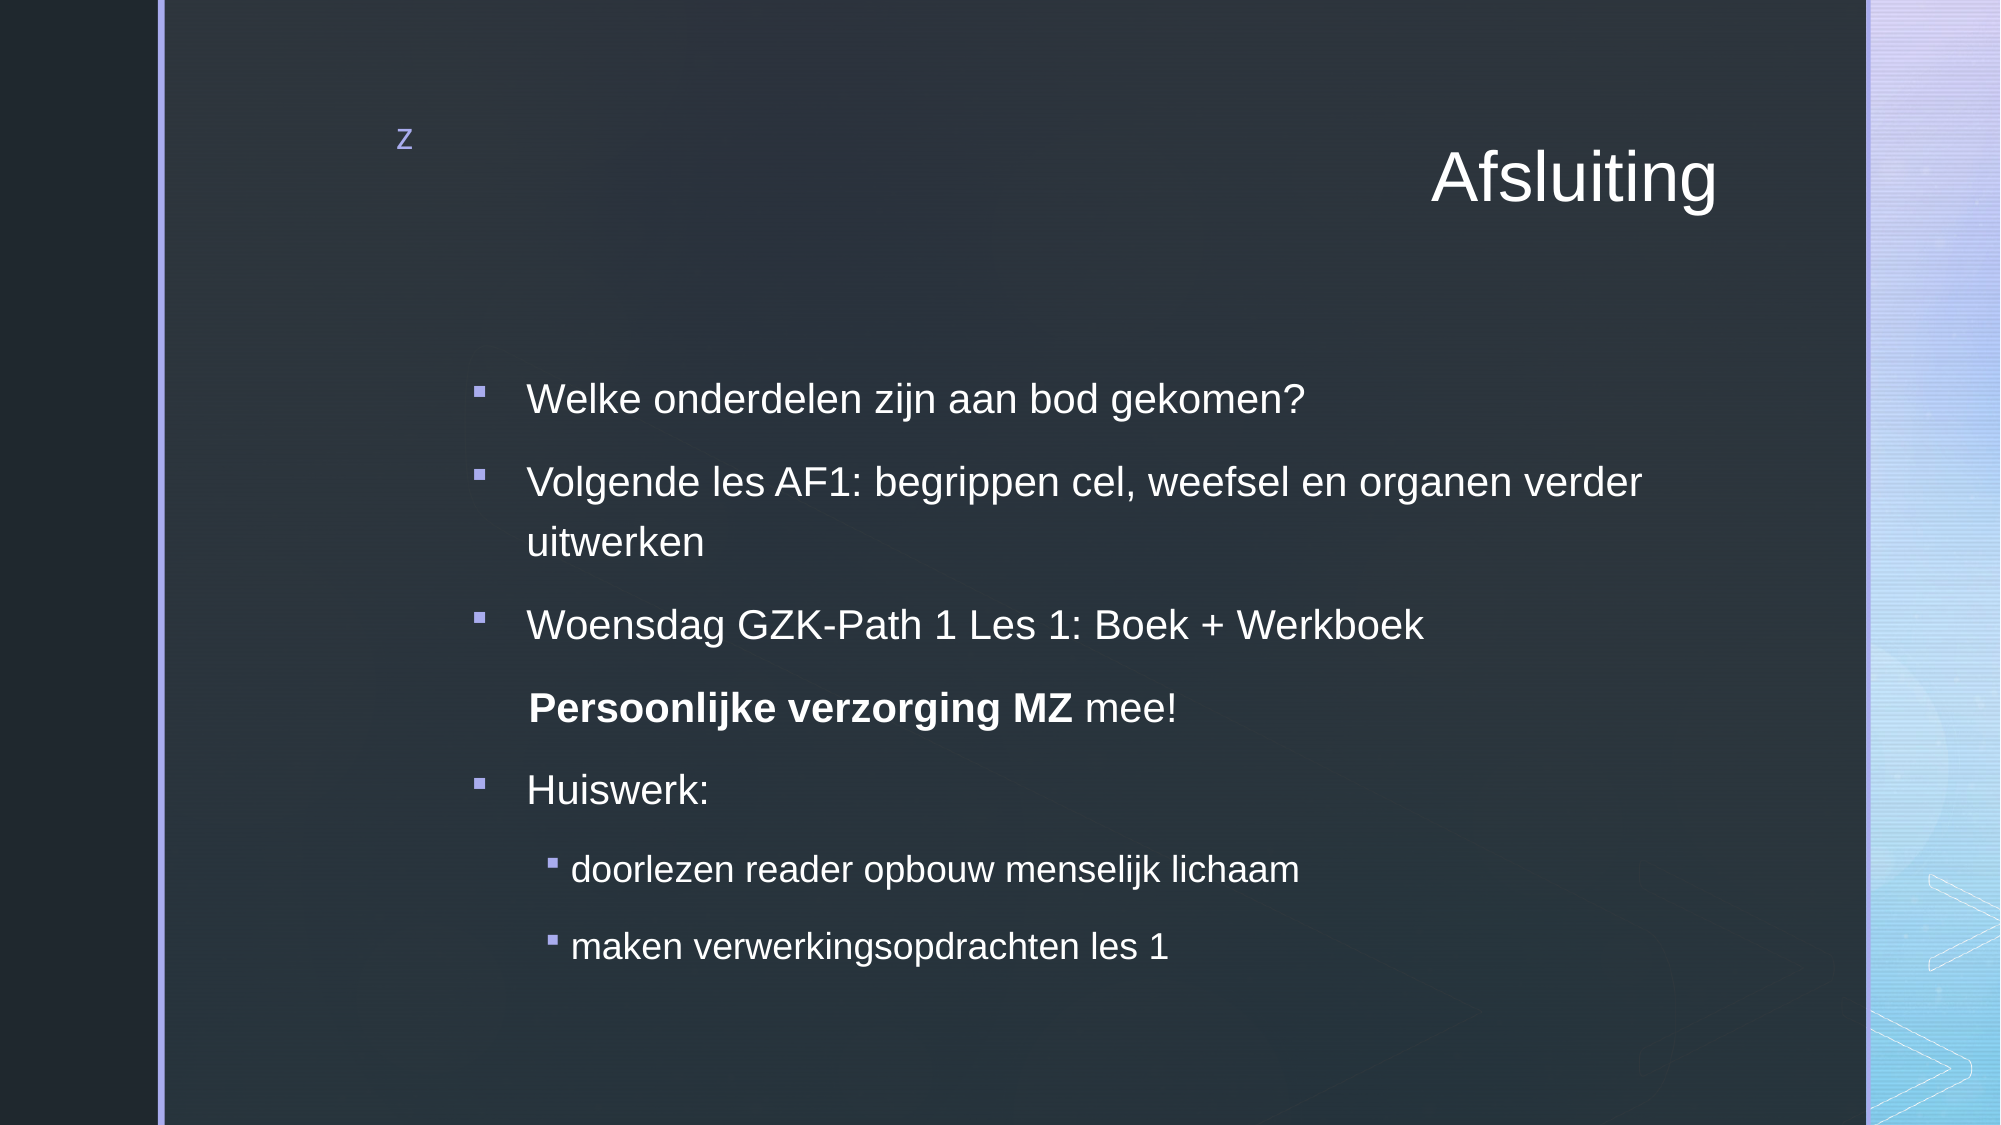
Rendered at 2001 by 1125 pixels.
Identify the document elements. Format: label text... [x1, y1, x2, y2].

picture [1871, 0, 2001, 1125]
title Afsluiting [428, 132, 1734, 310]
list Welke onderdelen zijn aan bod gekomen? Volgende les AF1: begrippen cel, weefsel en organen verder uitwerken Woensdag GZK-Path 1 Les 1: Boek + Werkboek Persoonlijke verzorging MZ mee! Huiswerk: doorlezen reader opbouw menselijk lichaam maken verwerkingsopdrachten les 1 [454, 336, 1734, 993]
